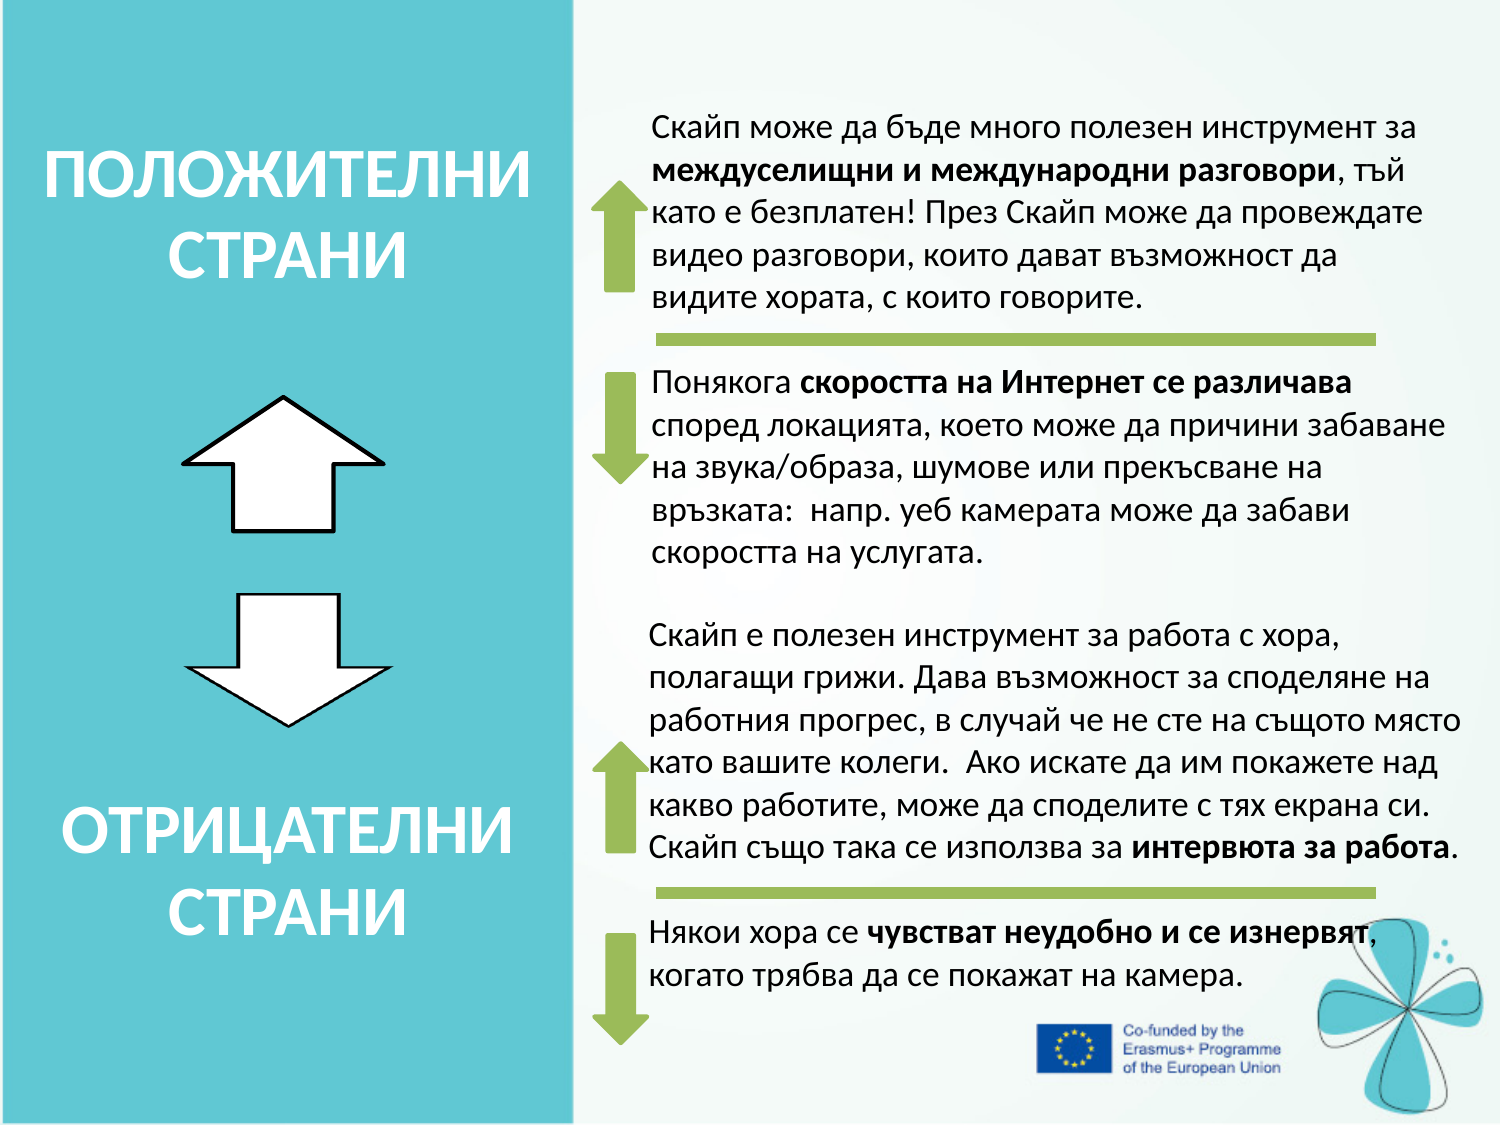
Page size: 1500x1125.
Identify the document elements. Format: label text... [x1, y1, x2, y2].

picture [0, 0, 1500, 1125]
text_box [180, 395, 386, 534]
table_header ПОЛОЖИТЕЛНИ СТРАНИ [12, 134, 565, 329]
table_header ОТРИЦАТЕЛНИ СТРАНИ [32, 790, 545, 986]
text_box Скайп е полезен инструмент за работа с хора, полагащи грижи. Дава възможност за споделяне на работния прогрес, в случай че не сте на същото място като вашите колеги. Ако искате да им покажете над какво работите, може да споделите с тях екрана си. Скайп също така се използва за интервюта за работа. Някои хора се чувстват неудобно и се изнервят, когато трябва да се покажат на камера. [633, 603, 1483, 1001]
text_box [591, 180, 636, 293]
text_box Скайп може да бъде много полезен инструмент за междуселищни и международни разговори, тъй като е безплатен! През Скайп може да провеждате видео разговори, които дават възможност да видите хората, с които говорите. Понякога скоростта на Интернет се различава според локацията, което може да причини забаване на звука/образа, шумове или прекъсване на връзката: напр. уеб камерата може да забави скоростта на услугата. [636, 95, 1466, 579]
text_box [592, 933, 650, 1046]
text_box [592, 741, 633, 854]
text_box [592, 372, 636, 485]
